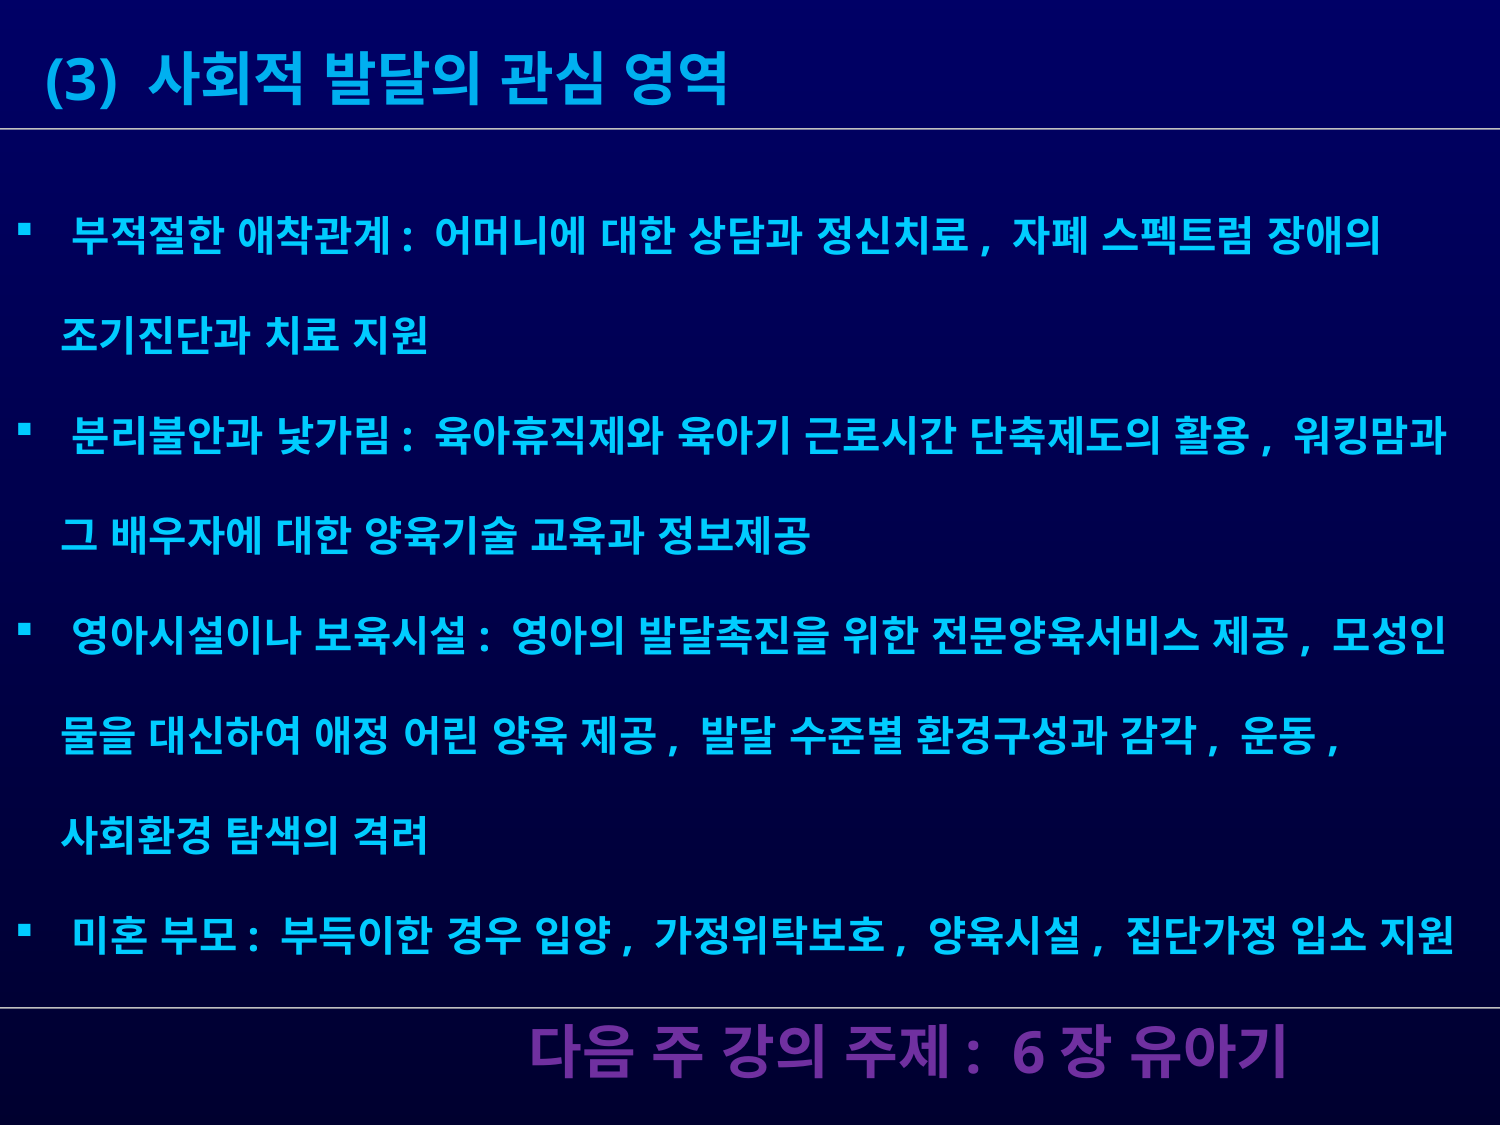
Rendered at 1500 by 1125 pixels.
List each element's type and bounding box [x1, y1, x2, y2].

text_box [0, 34, 1500, 1094]
